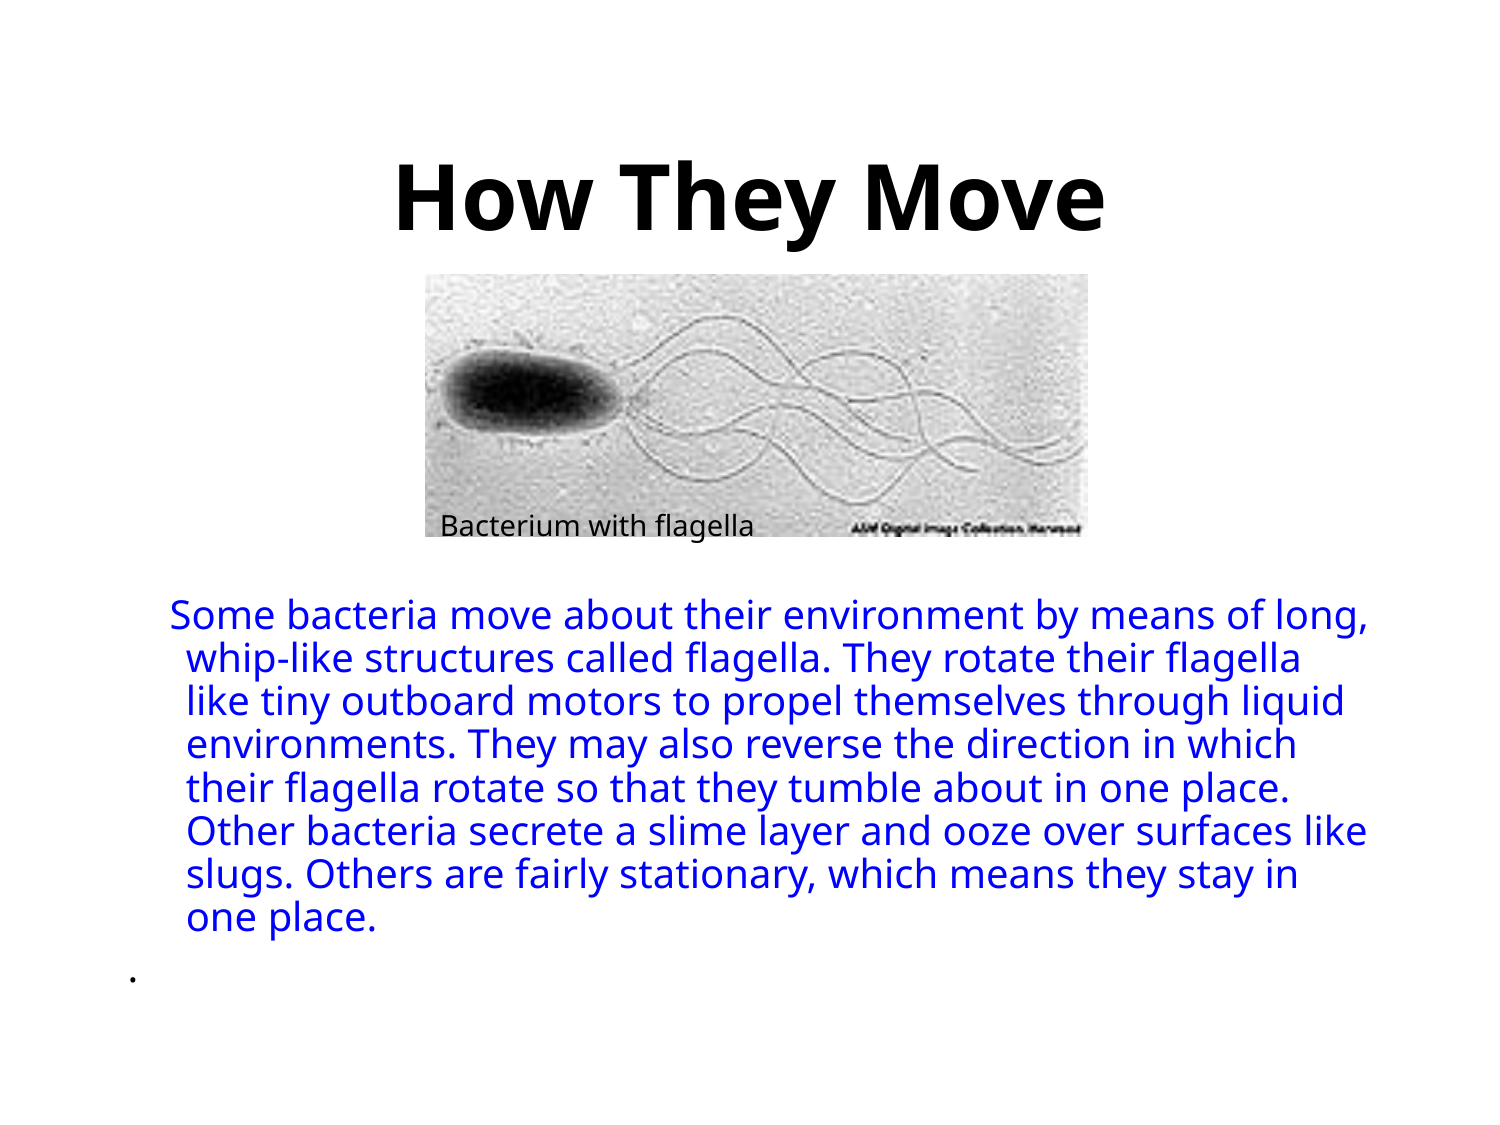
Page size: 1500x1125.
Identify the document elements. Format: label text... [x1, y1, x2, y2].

title How They Move [112, 99, 1388, 288]
picture [424, 274, 1088, 537]
list Some bacteria move about their environment by means of long, whip-like structures called flagella. They rotate their flagella like tiny outboard motors to propel themselves through liquid environments. They may also reverse the direction in which their flagella rotate so that they tumble about in one place. Other bacteria secrete a slime layer and ooze over surfaces like slugs. Others are fairly stationary, which means they stay in one place. . [112, 587, 1388, 1000]
text_box Bacterium with flagella [424, 499, 1263, 550]
